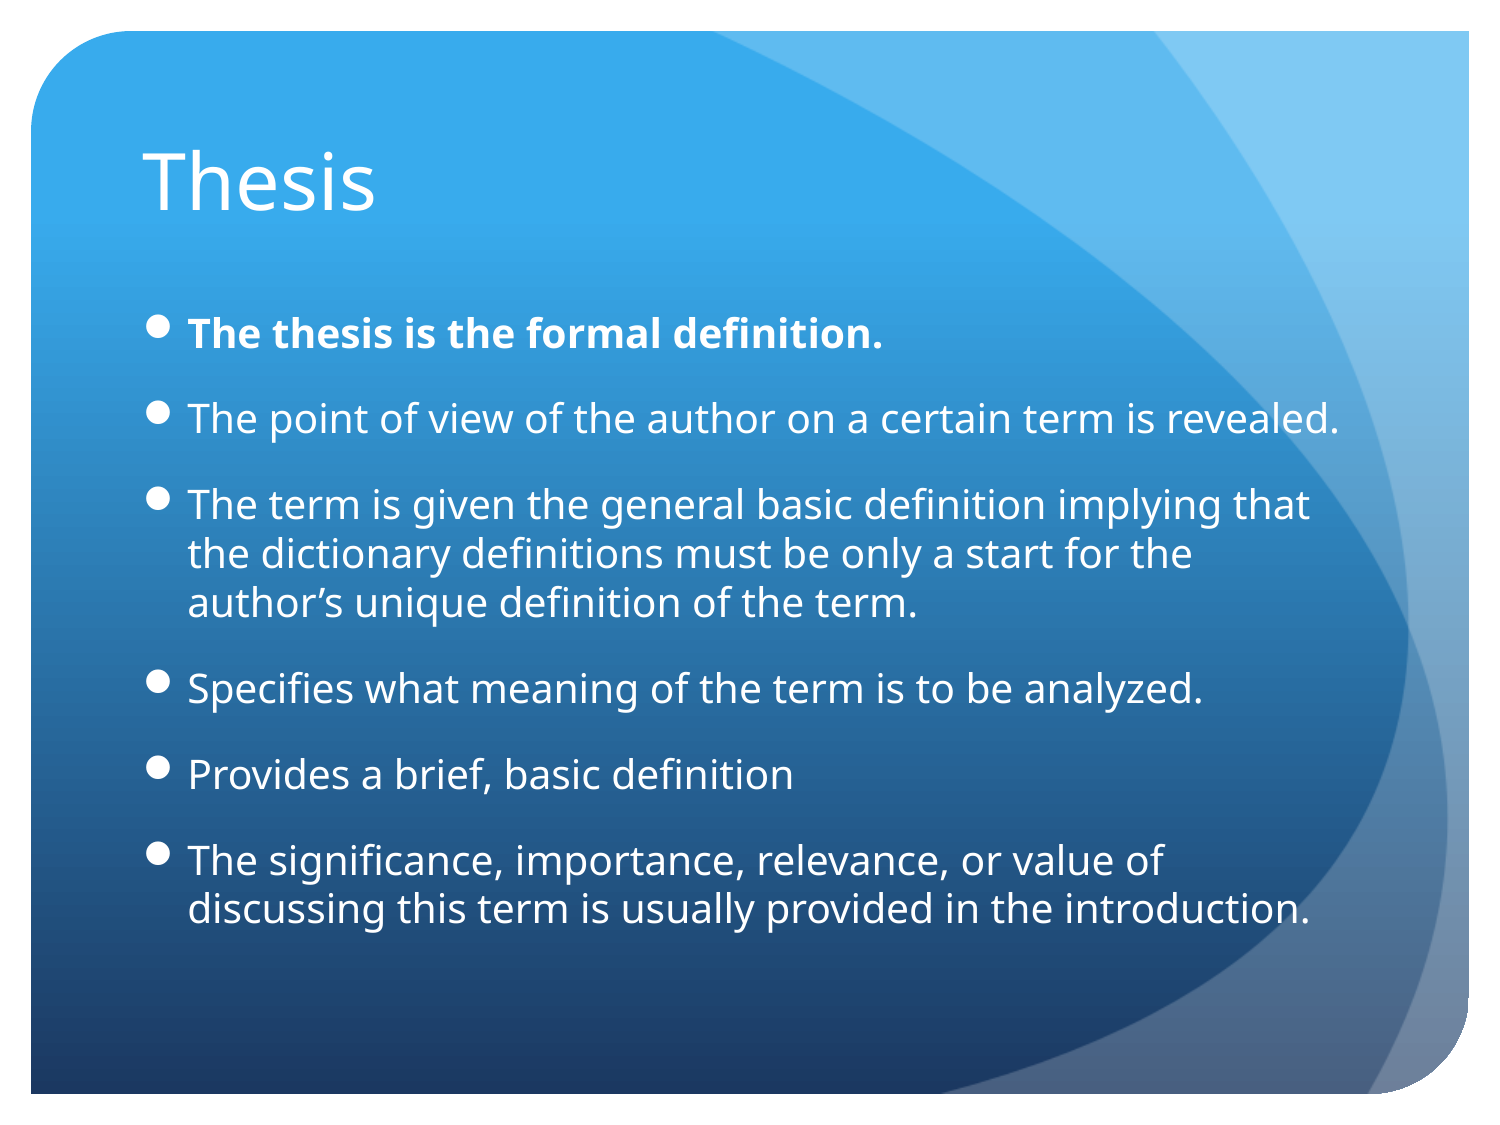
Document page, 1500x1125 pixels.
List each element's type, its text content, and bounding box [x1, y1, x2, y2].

picture [24, 30, 1473, 1094]
list The thesis is the formal definition. The point of view of the author on a certain term is revealed. The term is given the general basic definition implying that the dictionary definitions must be only a start for the author’s unique definition of the term. Specifies what meaning of the term is to be analyzed. Provides a brief, basic definition The significance, importance, relevance, or value of discussing this term is usually provided in the introduction. [127, 299, 1372, 991]
title Thesis [127, 62, 1372, 234]
